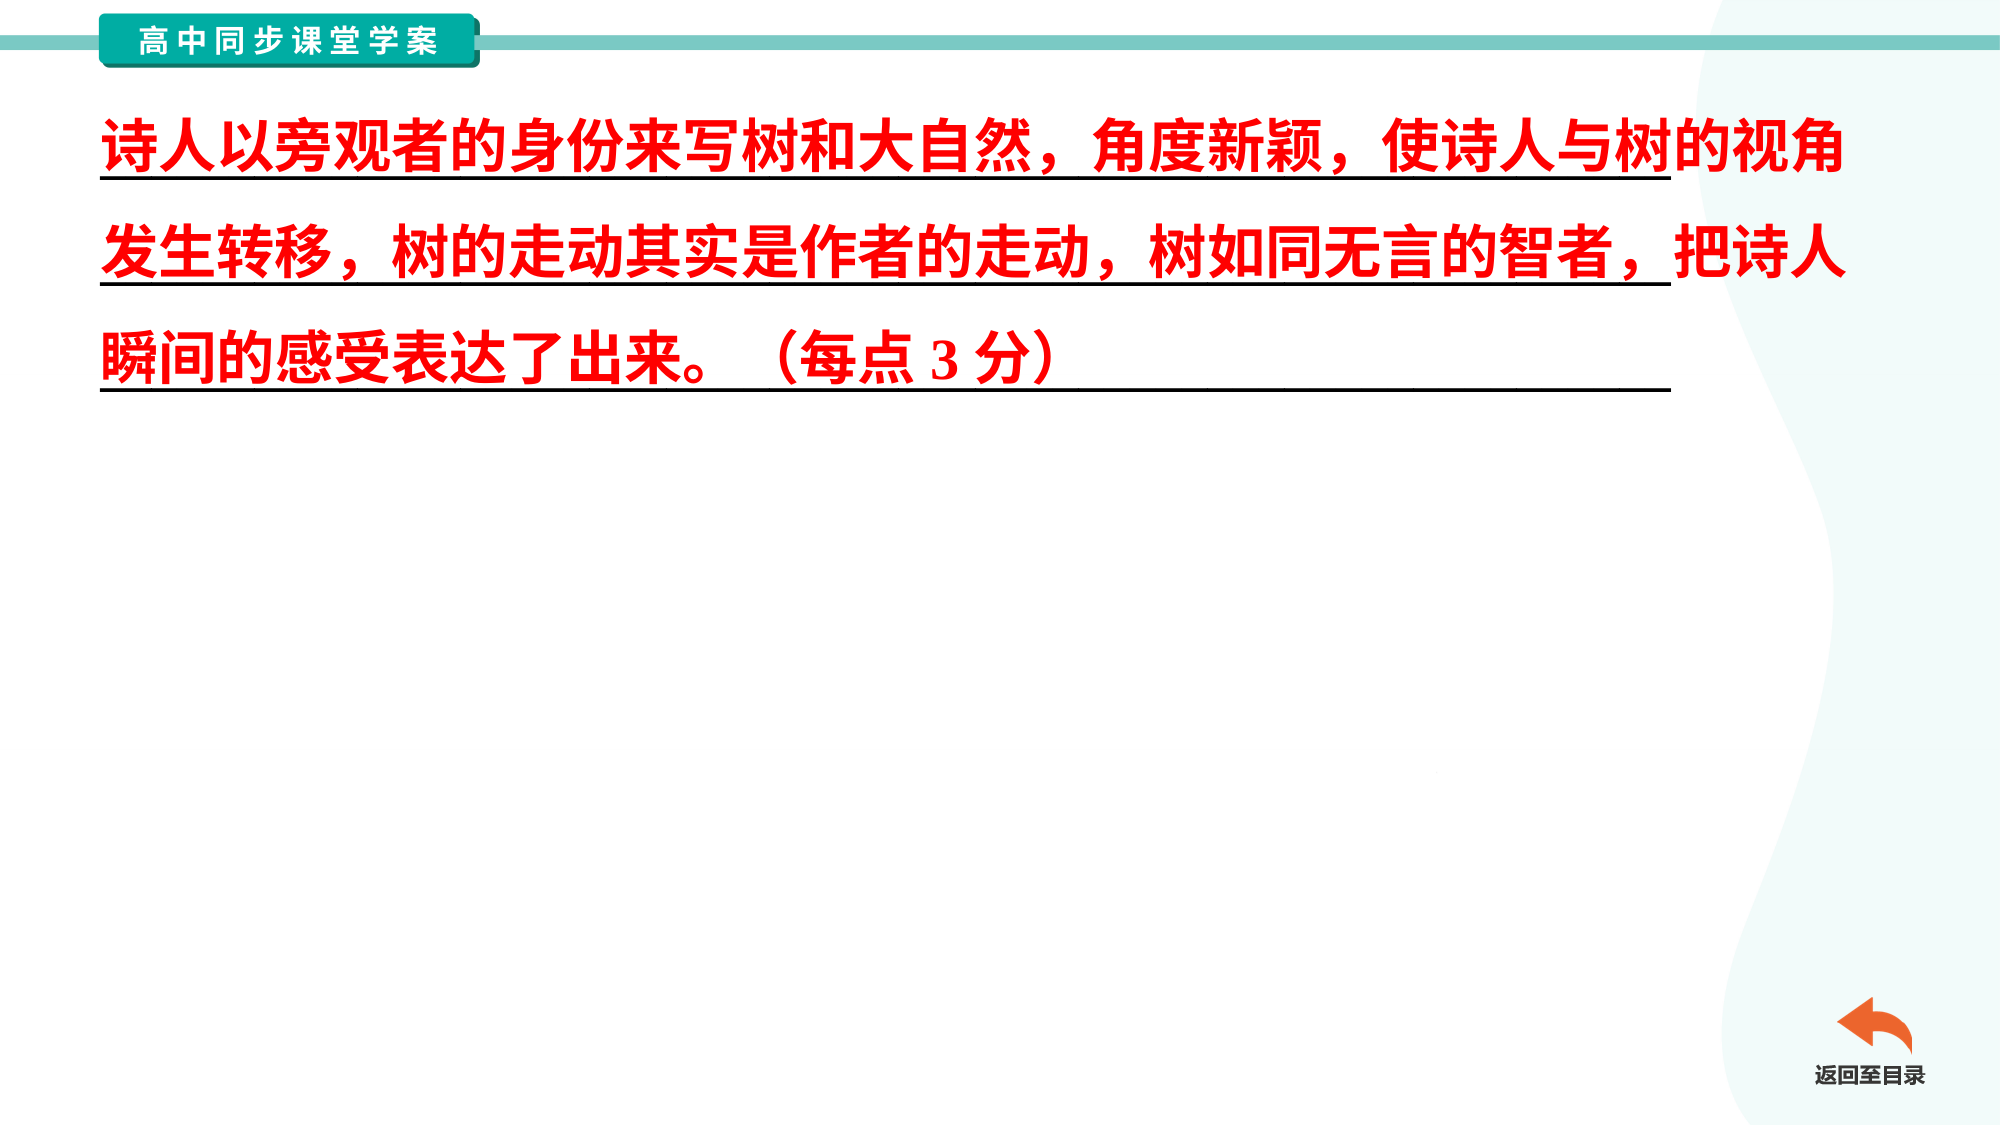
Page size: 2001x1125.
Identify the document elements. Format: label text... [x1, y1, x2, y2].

text_box _____________________________________________________________ _____________________________________________________________ _____________________________________________________________ [100, 392, 1899, 396]
text_box 诗人以旁观者的身份来写树和大自然，角度新颖，使诗人与树的视角 发生转移，树的走动其实是作者的走动，树如同无言的智者，把诗人 瞬间的感受表达了出来。（每点3分） [100, 72, 1899, 392]
picture [0, 0, 2000, 1125]
